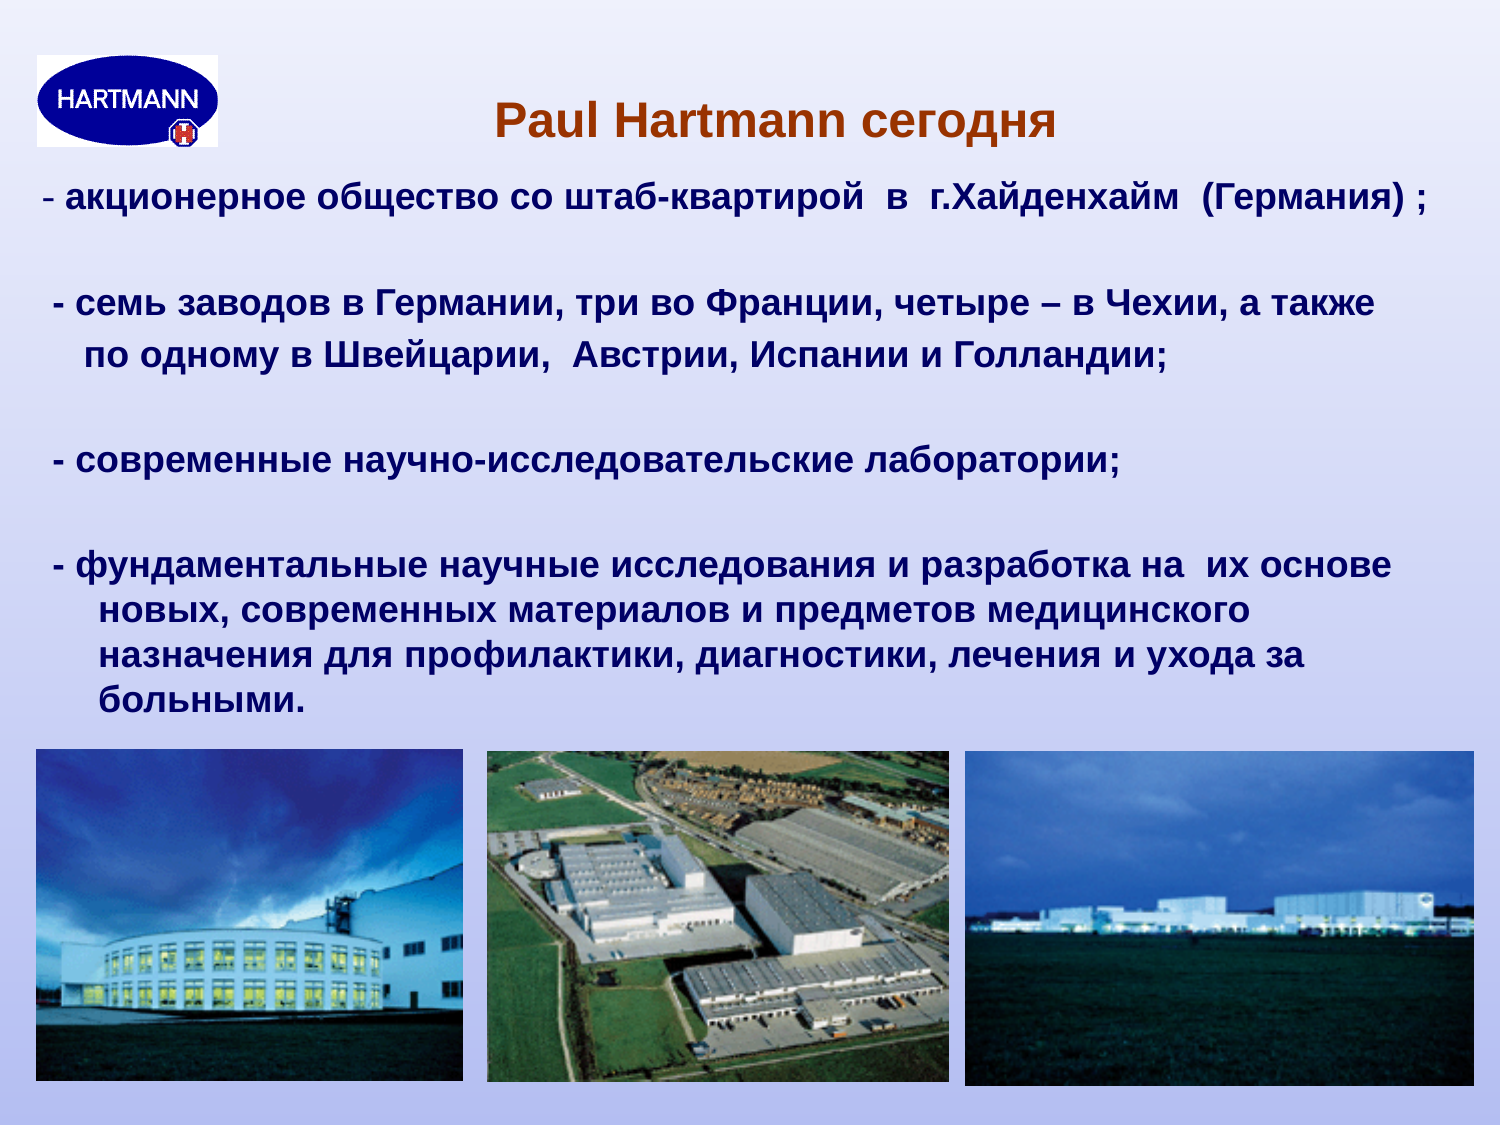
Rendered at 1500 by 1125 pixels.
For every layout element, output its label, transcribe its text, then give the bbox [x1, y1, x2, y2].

picture [37, 55, 218, 148]
picture [36, 749, 463, 1081]
title Paul Hartmann сегодня [348, 45, 1224, 162]
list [965, 751, 1474, 1086]
text_box [0, 18, 238, 157]
list - акционерное общество со штаб-квартирой в г.Хайденхайм (Германия) ; - семь заводов в Германии, три во Франции, четыре – в Чехии, а также по одному в Швейцарии, Австрии, Испании и Голландии; - современные научно-исследовательские лаборатории; - фундаментальные научные исследования и разработка на их основе новых, современных материалов и предметов медицинского назначения для профилактики, диагностики, лечения и ухода за больными. [26, 162, 1474, 715]
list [487, 751, 949, 1083]
